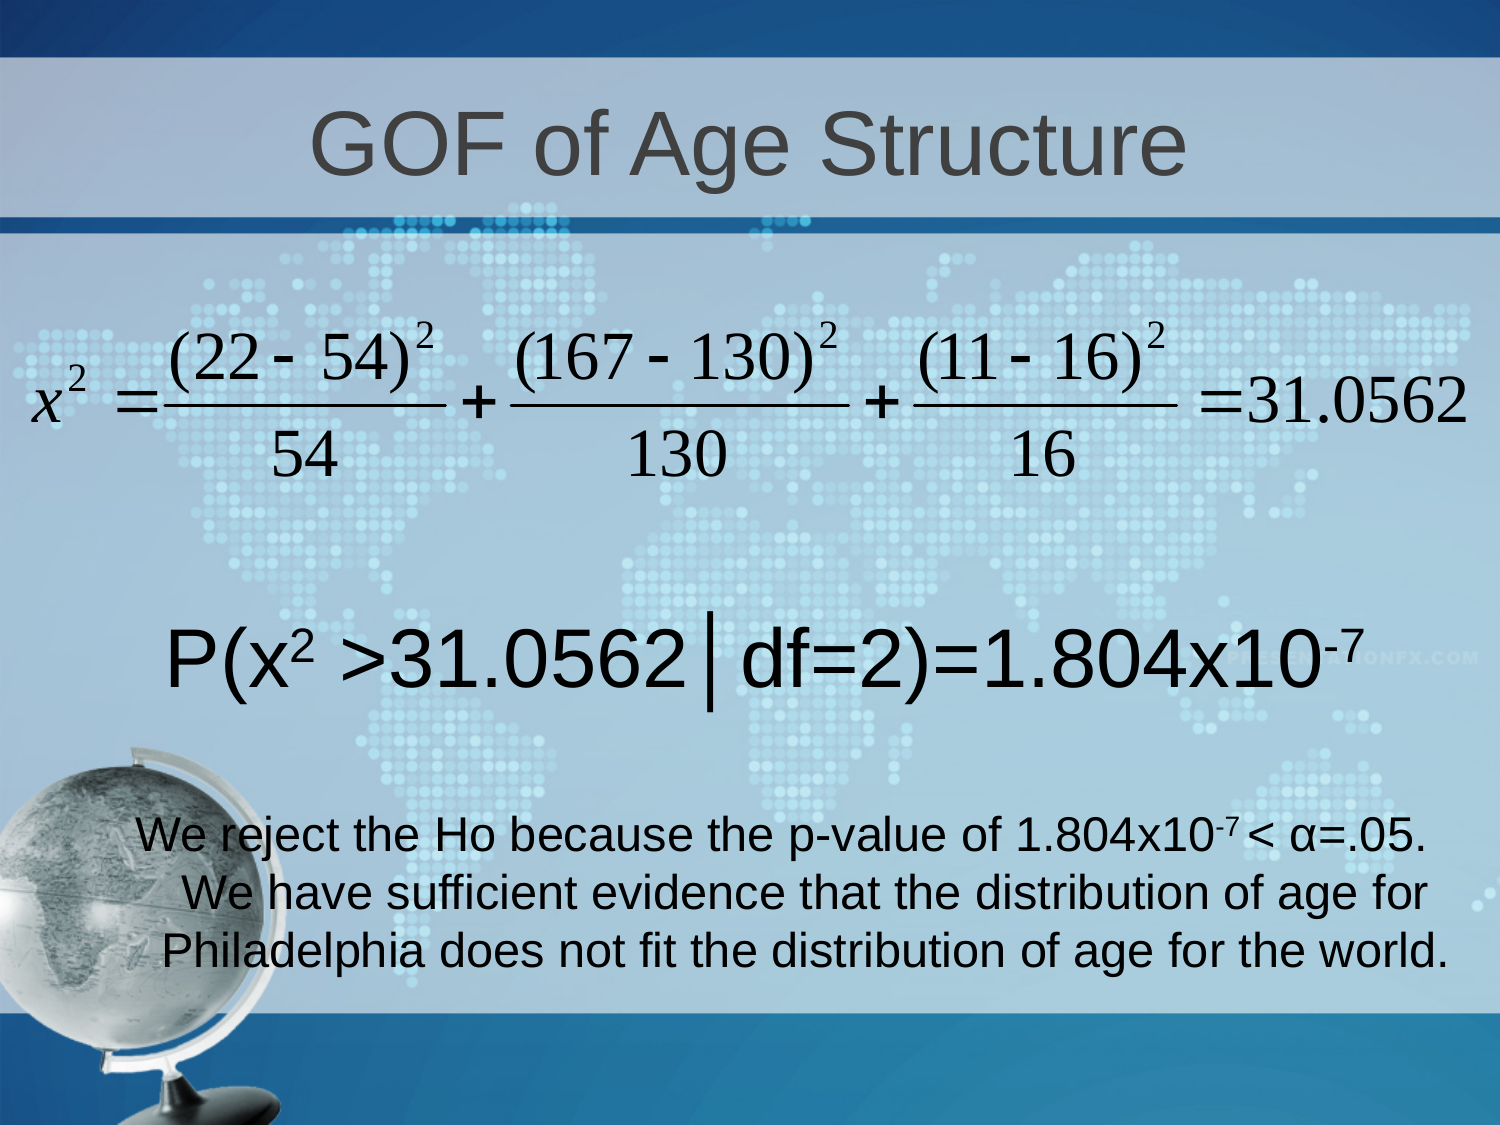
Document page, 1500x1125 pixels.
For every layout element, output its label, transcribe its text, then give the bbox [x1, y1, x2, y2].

text_box We reject the Ho because the p-value of 1.804x10-7 < α=.05. We have sufficient evidence that the distribution of age for Philadelphia does not fit the distribution of age for the world. [87, 795, 1475, 1038]
title GOF of Age Structure [74, 44, 1426, 233]
picture [0, 0, 1500, 1125]
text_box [18, 301, 1482, 492]
text_box P(x2 >31.0562│df=2)=1.804x10-7 [149, 596, 1425, 712]
